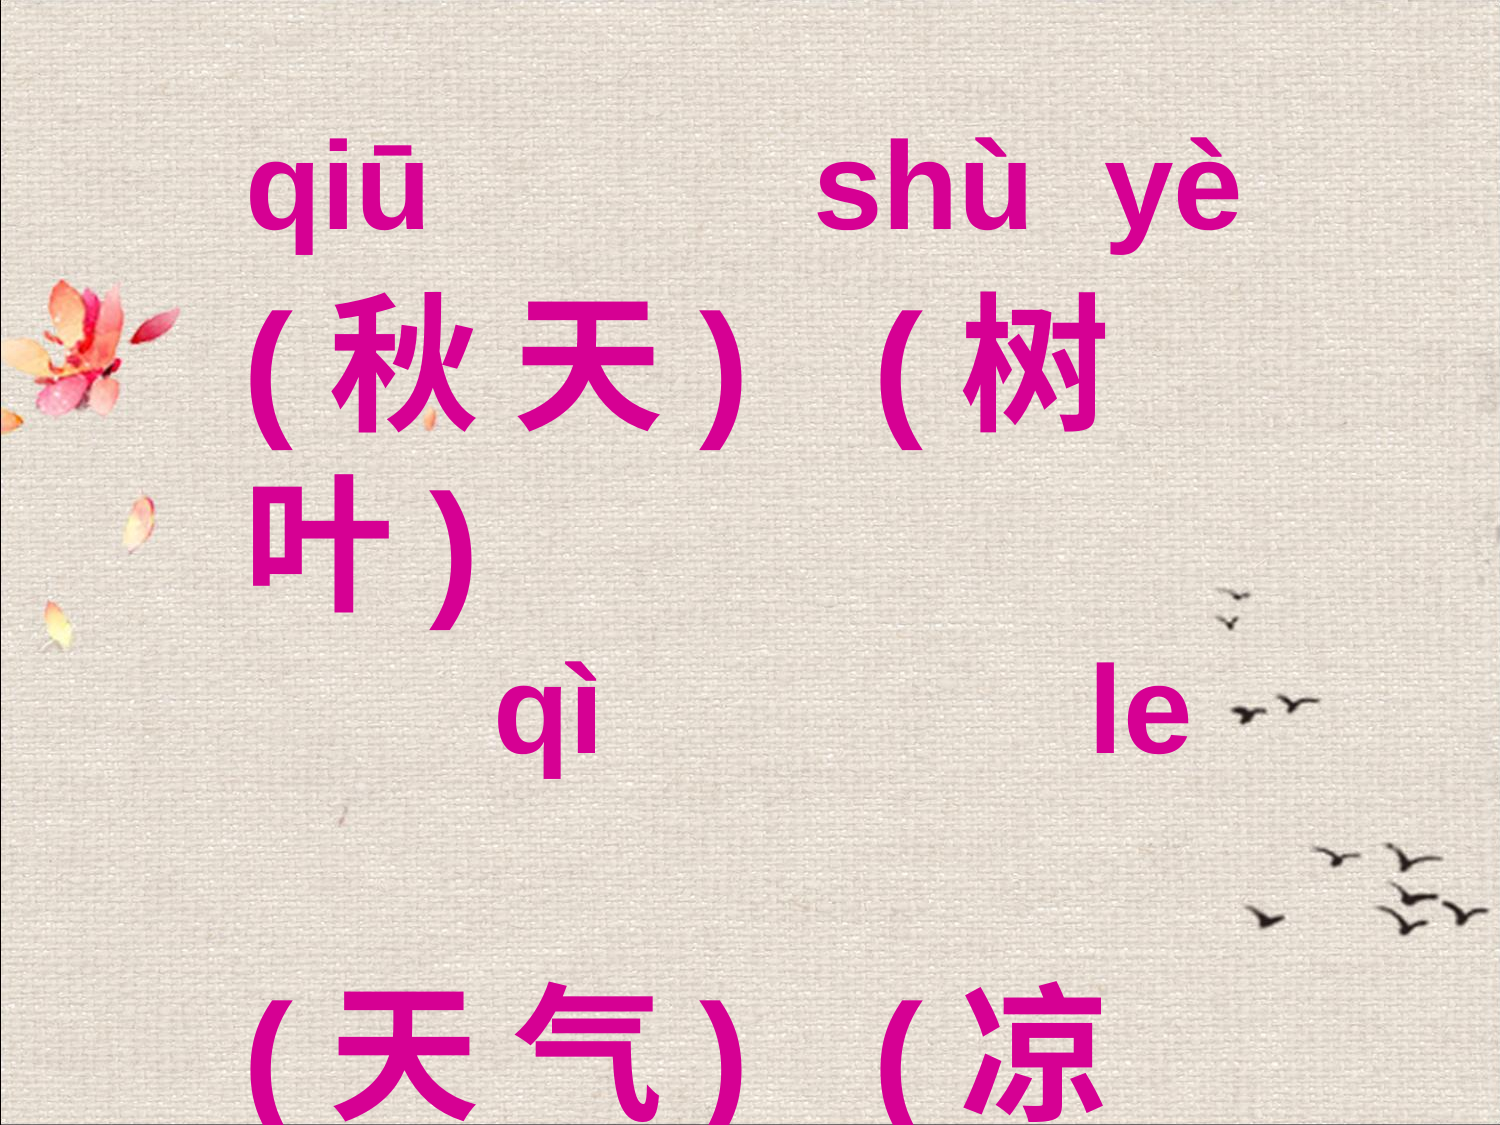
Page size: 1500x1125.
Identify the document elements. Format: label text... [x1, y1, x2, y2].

text_box (秋 天) (树 叶) (天 气) (凉 了) [228, 262, 1304, 1125]
text_box qì le [478, 621, 1235, 787]
text_box qiū shù yè [230, 97, 1388, 263]
picture [0, 0, 1500, 1125]
